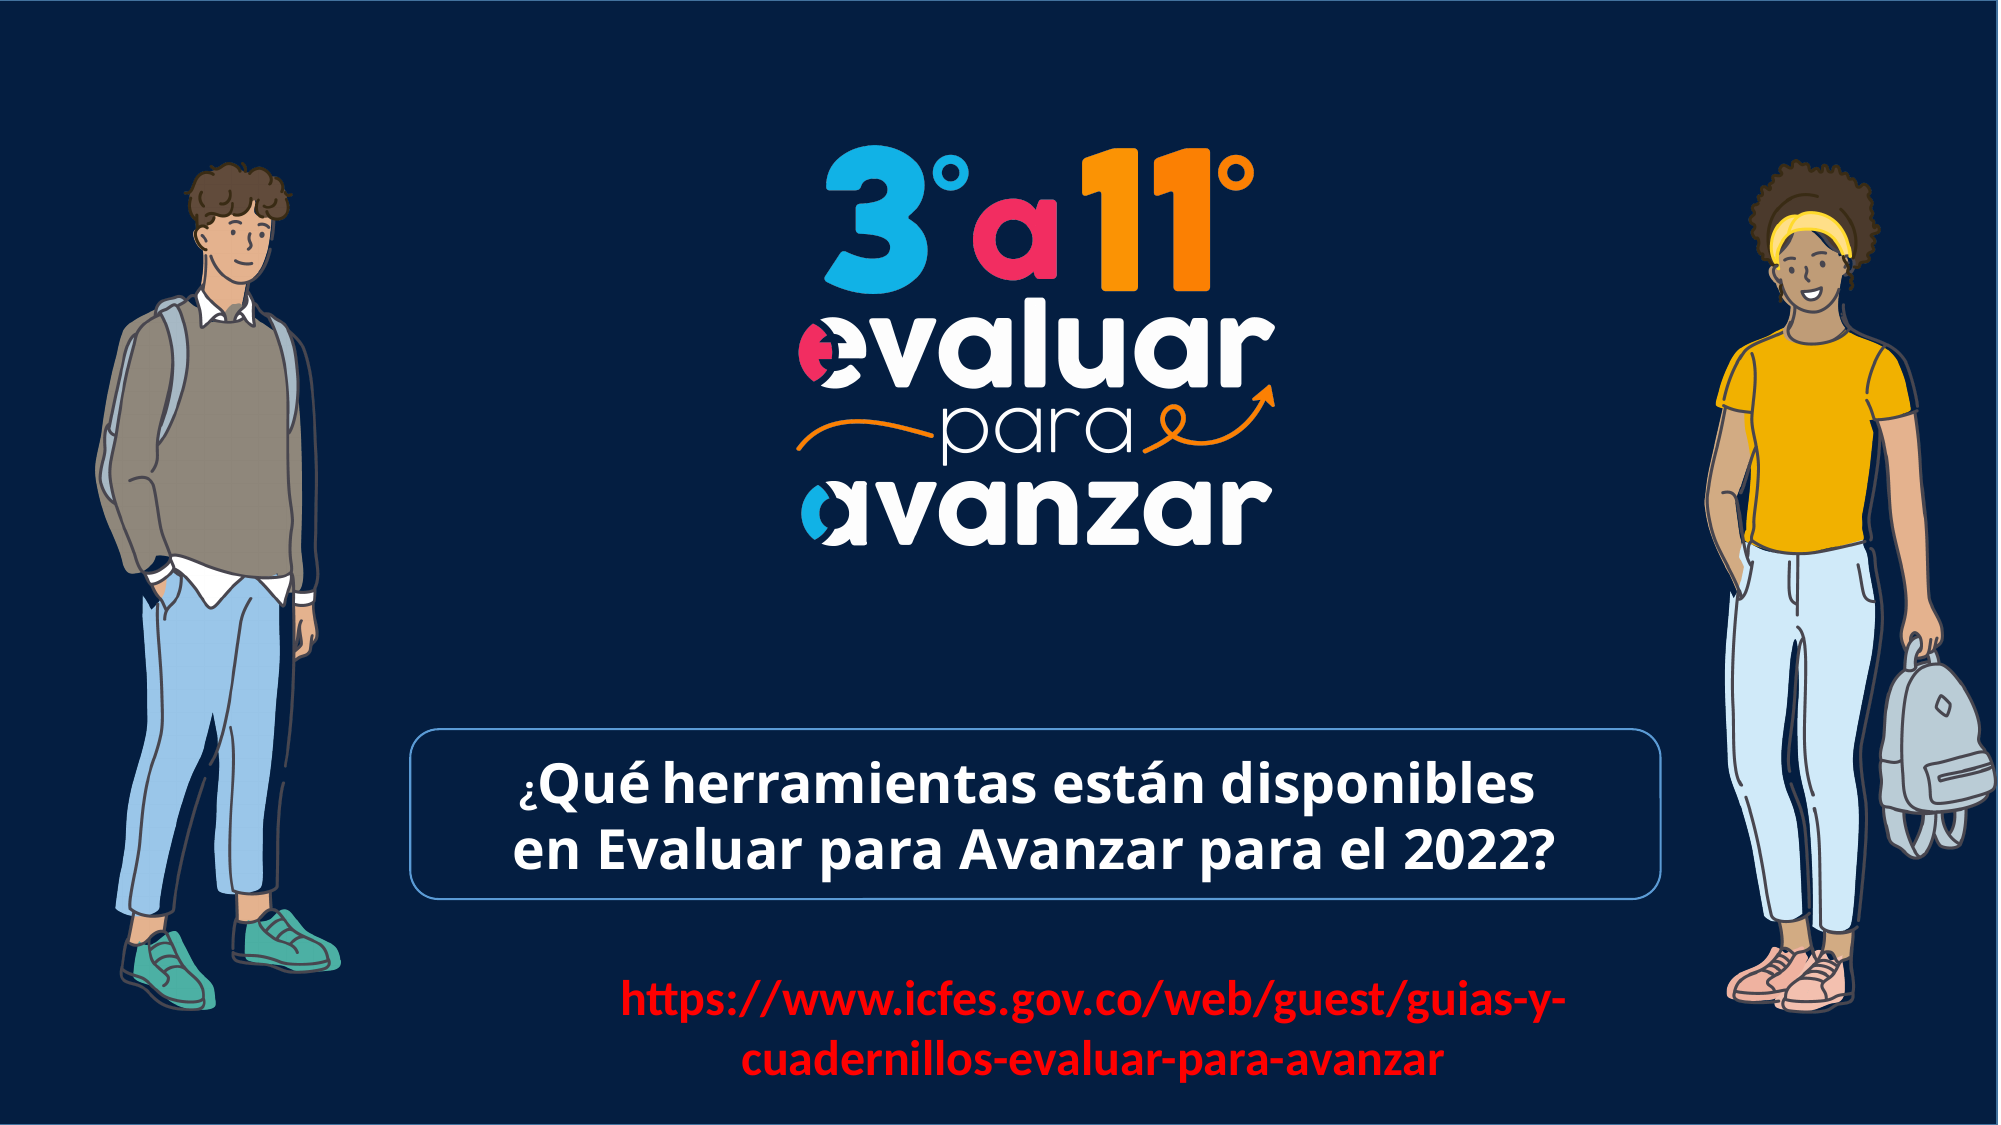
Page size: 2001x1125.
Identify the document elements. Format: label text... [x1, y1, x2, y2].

picture [95, 162, 341, 1011]
text_box [0, 0, 1998, 1125]
text_box ¿Qué herramientas están disponibles en Evaluar para Avanzar para el 2022? [409, 728, 1662, 901]
picture [795, 145, 1275, 546]
picture [1704, 159, 1997, 1014]
text_box https://www.icfes.gov.co/web/guest/guias-y-cuadernillos-evaluar-para-avanzar [593, 957, 1594, 1093]
